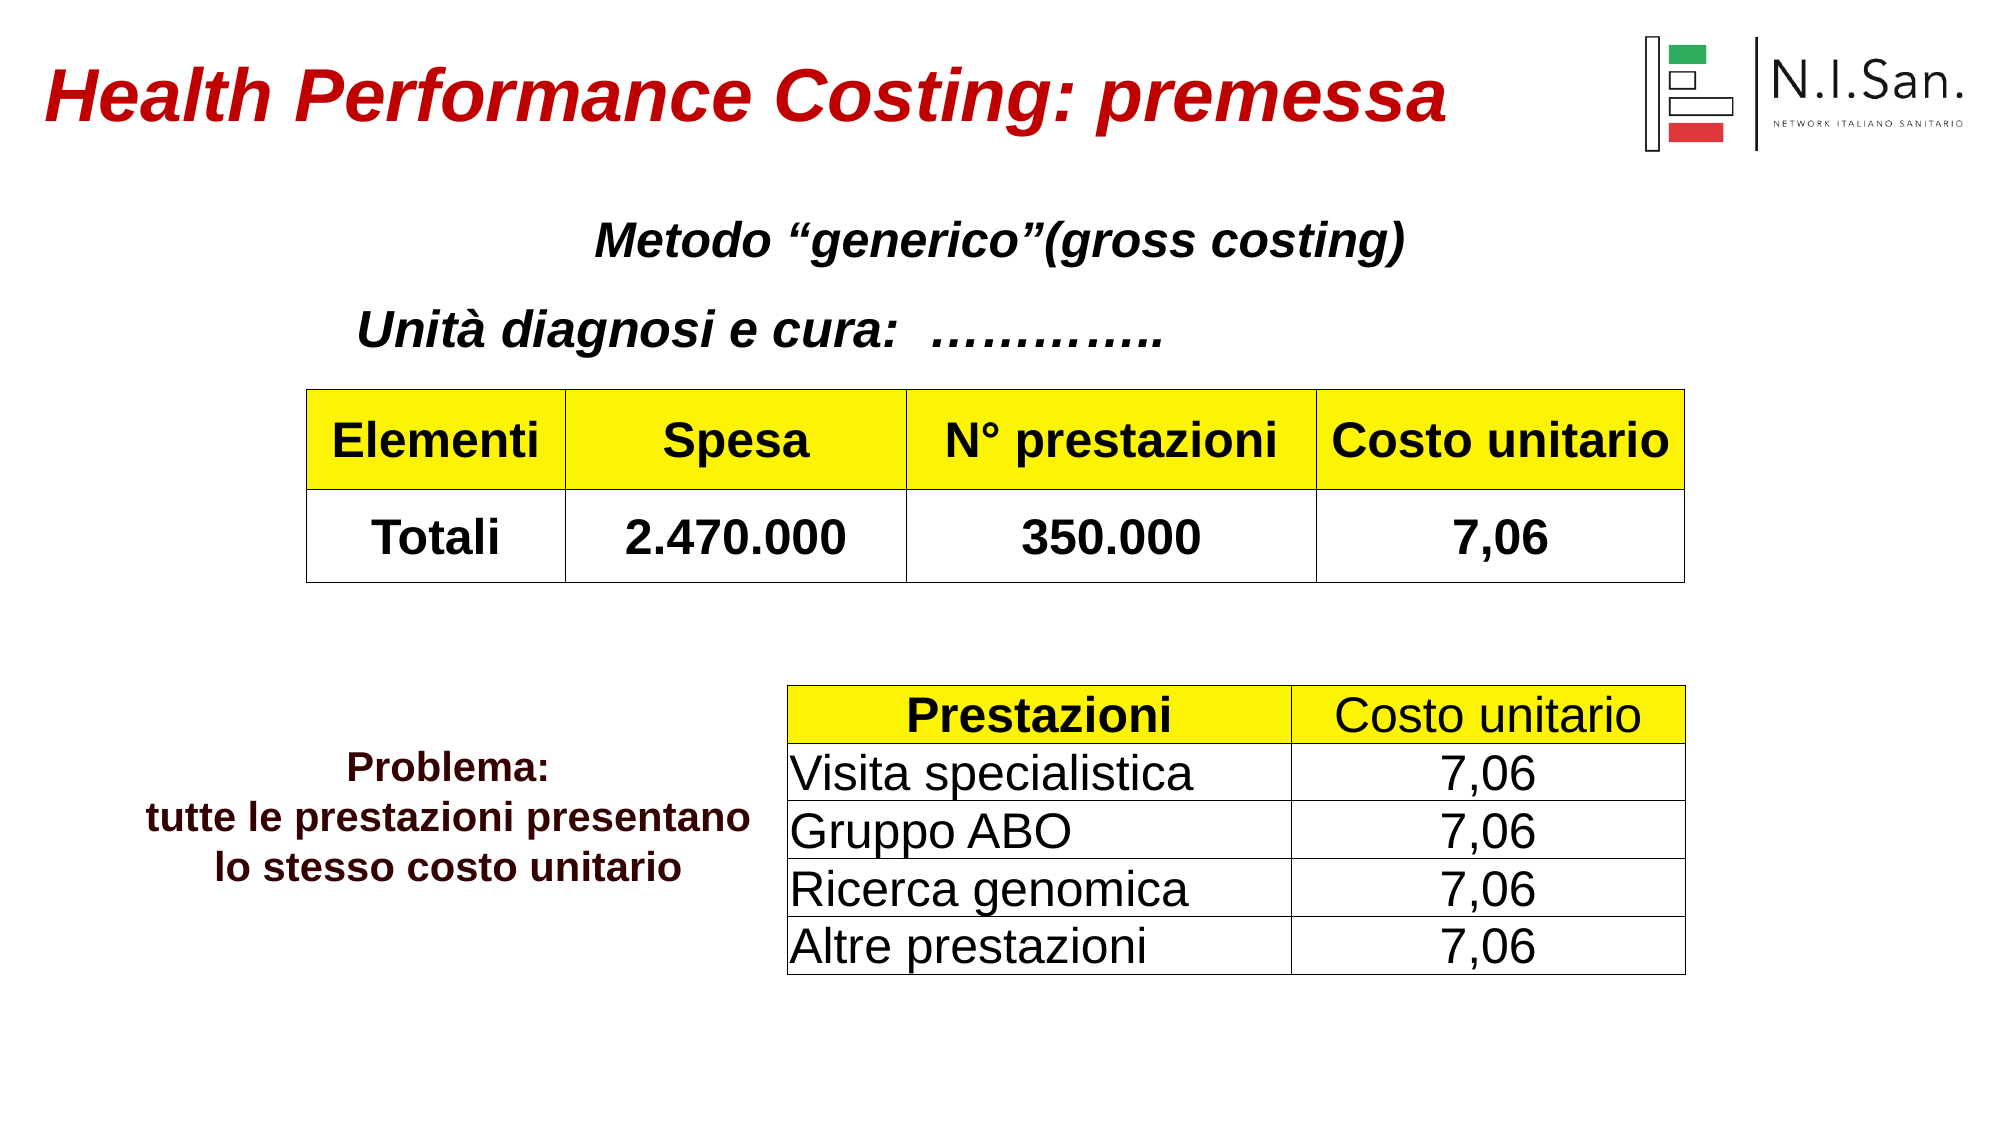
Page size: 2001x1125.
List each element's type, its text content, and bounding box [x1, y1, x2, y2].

table_cell Gruppo ABO [788, 801, 1291, 858]
table_cell 7,06 [1292, 917, 1685, 974]
table_cell 7,06 [1317, 490, 1684, 582]
table_cell 350.000 [907, 490, 1316, 582]
text_box Metodo “generico”(gross costing) [29, 200, 1971, 275]
table_header Costo unitario [1317, 390, 1684, 489]
table_cell 7,06 [1292, 859, 1685, 916]
table_header N° prestazioni [907, 390, 1316, 489]
title Unità diagnosi e cura: ………….. [341, 280, 1592, 381]
table_cell Visita specialistica [788, 744, 1291, 800]
table_cell 2.470.000 [566, 490, 906, 582]
table_cell 7,06 [1292, 801, 1685, 858]
table_cell Totali [307, 490, 565, 582]
picture [1639, 23, 1971, 166]
table_header Elementi [307, 390, 565, 489]
text_box Health Performance Costing: premessa [29, 41, 1639, 142]
table_header Prestazioni [788, 686, 1291, 743]
table_cell Altre prestazioni [788, 917, 1291, 974]
text_box Problema: tutte le prestazioni presentano lo stesso costo unitario [109, 732, 788, 898]
table_header Costo unitario [1292, 686, 1685, 743]
table_header Spesa [566, 390, 906, 489]
table_cell 7,06 [1292, 744, 1685, 800]
table_cell Ricerca genomica [788, 859, 1291, 916]
